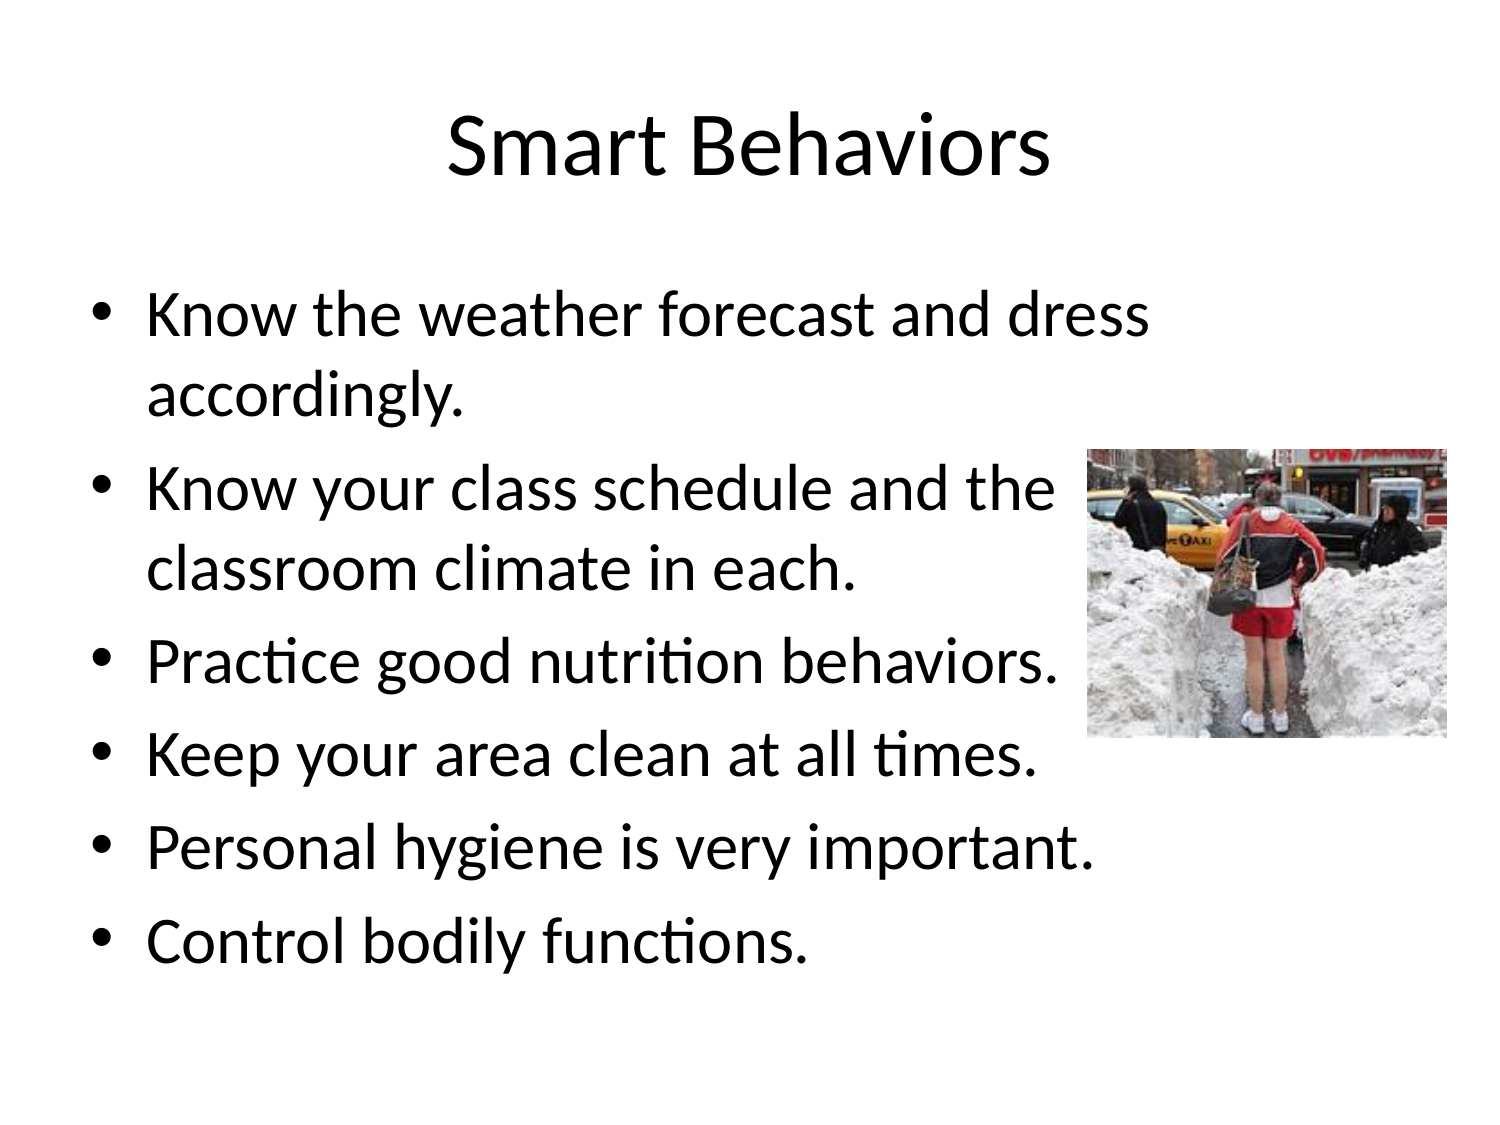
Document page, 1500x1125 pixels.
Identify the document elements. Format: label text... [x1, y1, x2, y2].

title Smart Behaviors [75, 45, 1425, 233]
picture [1087, 449, 1448, 738]
list Know the weather forecast and dress accordingly. Know your class schedule and the classroom climate in each. Practice good nutrition behaviors. Keep your area clean at all times. Personal hygiene is very important. Control bodily functions. [75, 262, 1188, 1038]
